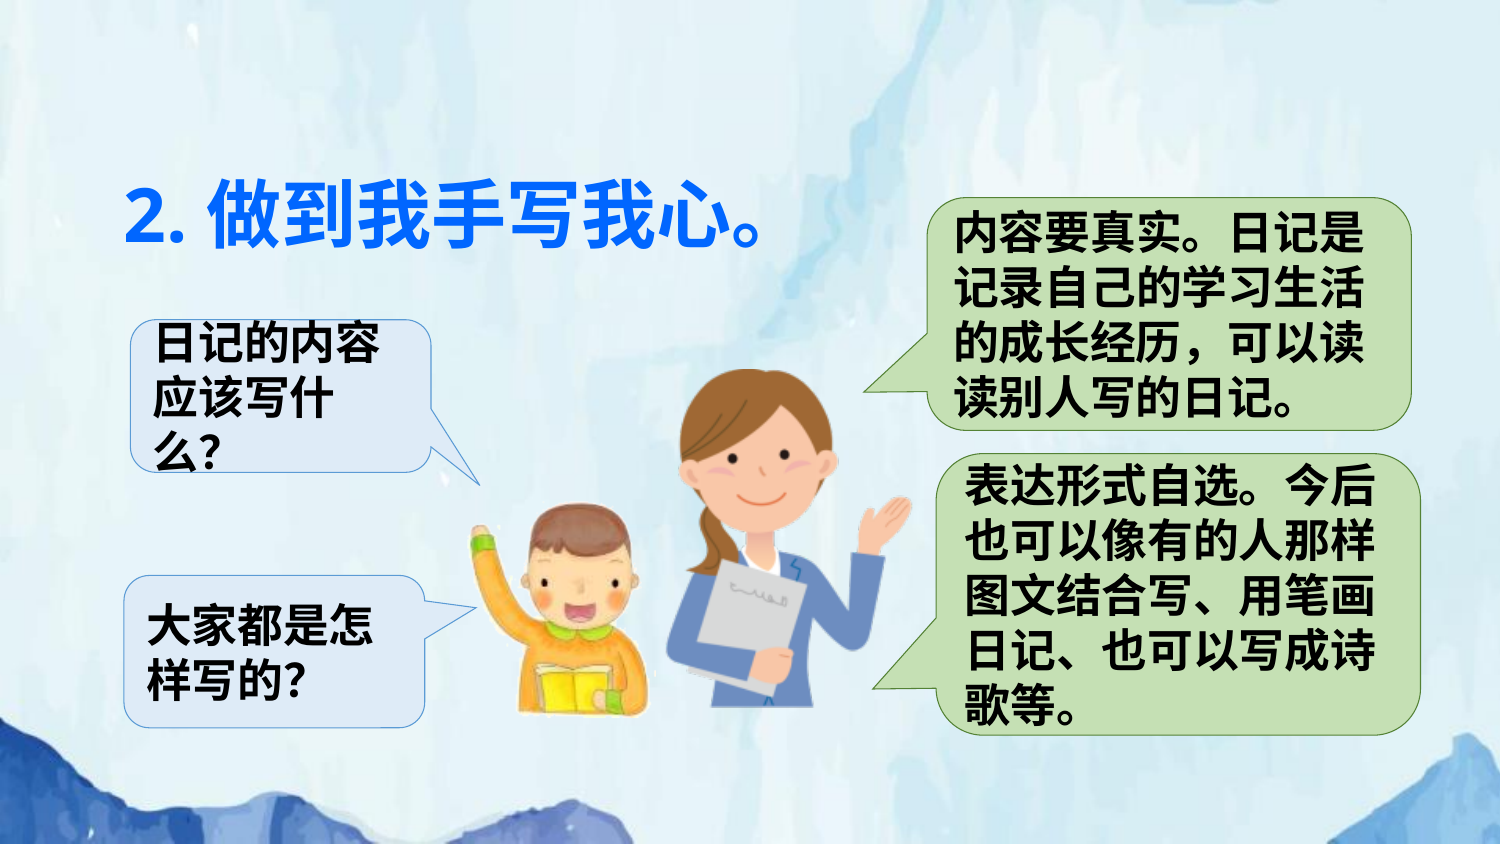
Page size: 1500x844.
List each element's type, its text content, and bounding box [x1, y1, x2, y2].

text_box 内容要真实。日记是记录自己的学习生活的成长经历，可以读读别人写的日记。 [887, 197, 1412, 431]
text_box 表达形式自选。今后也可以像有的人那样图文结合写、用笔画日记、也可以写成诗歌等。 [941, 453, 1422, 736]
text_box 大家都是怎样写的？ [123, 574, 466, 729]
text_box 日记的内容应该写什么？ [129, 319, 481, 486]
text_box 2.做到我手写我心。 [89, 114, 1367, 265]
picture [0, 0, 1500, 844]
